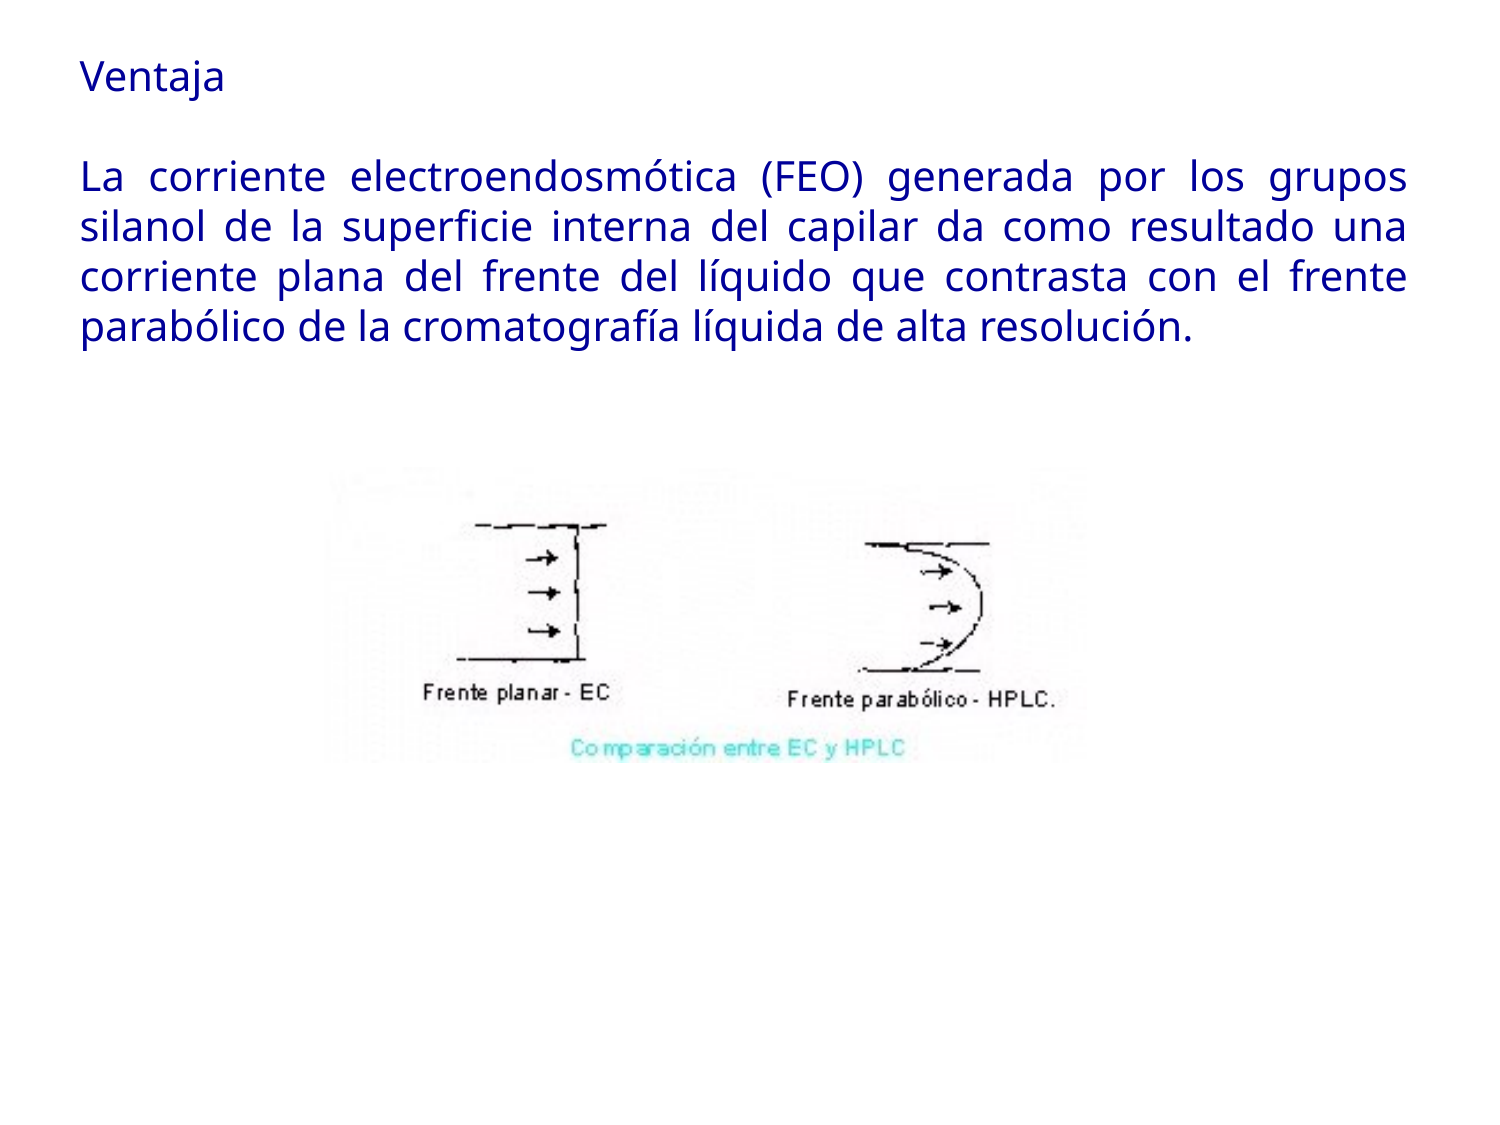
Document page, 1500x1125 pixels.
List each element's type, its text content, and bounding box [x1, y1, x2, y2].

text_box Ventaja La corriente electroendosmótica (FEO) generada por los grupos silanol de la superficie interna del capilar da como resultado una corriente plana del frente del líquido que contrasta con el frente parabólico de la cromatografía líquida de alta resolución. [64, 42, 1424, 668]
picture [312, 467, 1087, 763]
